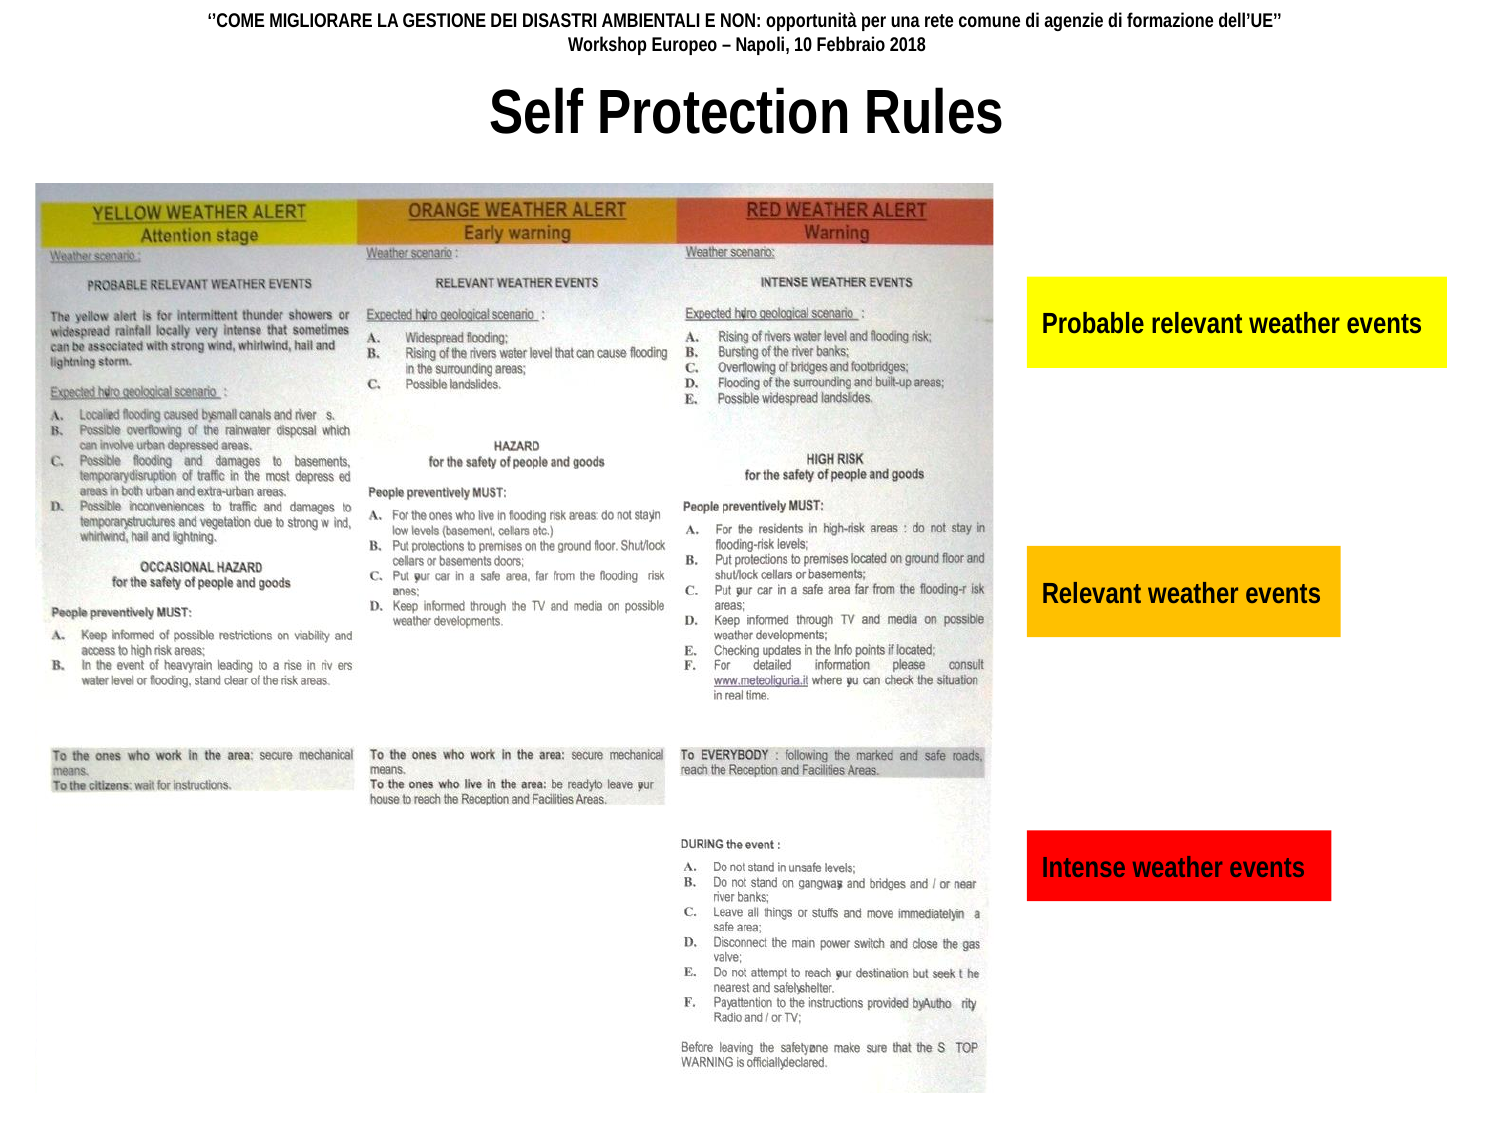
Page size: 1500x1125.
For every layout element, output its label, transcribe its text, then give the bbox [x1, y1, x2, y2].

text_box Self Protection Rules [73, 63, 1421, 154]
text_box Relevant weather events [1026, 545, 1341, 638]
picture [35, 182, 994, 1093]
text_box ‘’COME MIGLIORARE LA GESTIONE DEI DISASTRI AMBIENTALI E NON: opportunità per una rete comune di agenzie di formazione dell’UE’’ Workshop Europeo – Napoli, 10 Febbraio 2018 [0, 0, 1500, 63]
text_box Intense weather events [1026, 830, 1332, 902]
text_box Probable relevant weather events [1026, 276, 1447, 368]
